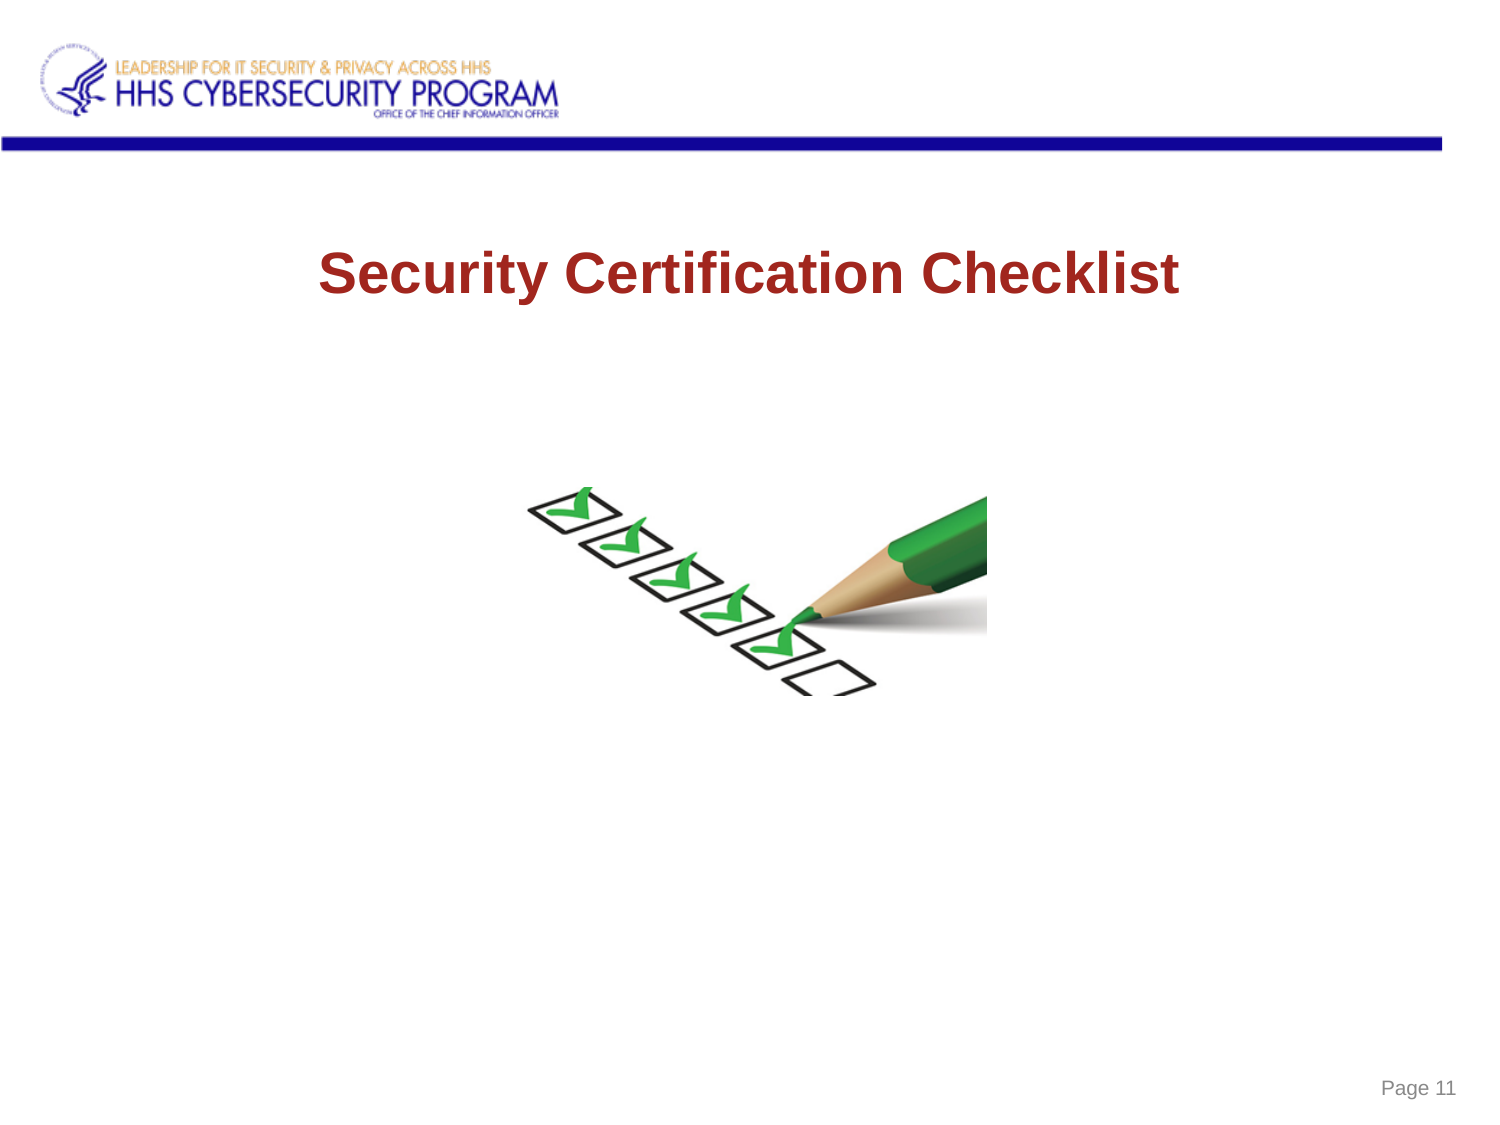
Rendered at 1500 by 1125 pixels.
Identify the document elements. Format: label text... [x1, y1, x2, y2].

slide_number Page 11 [1121, 1065, 1472, 1110]
picture [0, 0, 1443, 234]
title Security Certification Checklist [22, 174, 1478, 313]
picture [513, 487, 987, 696]
